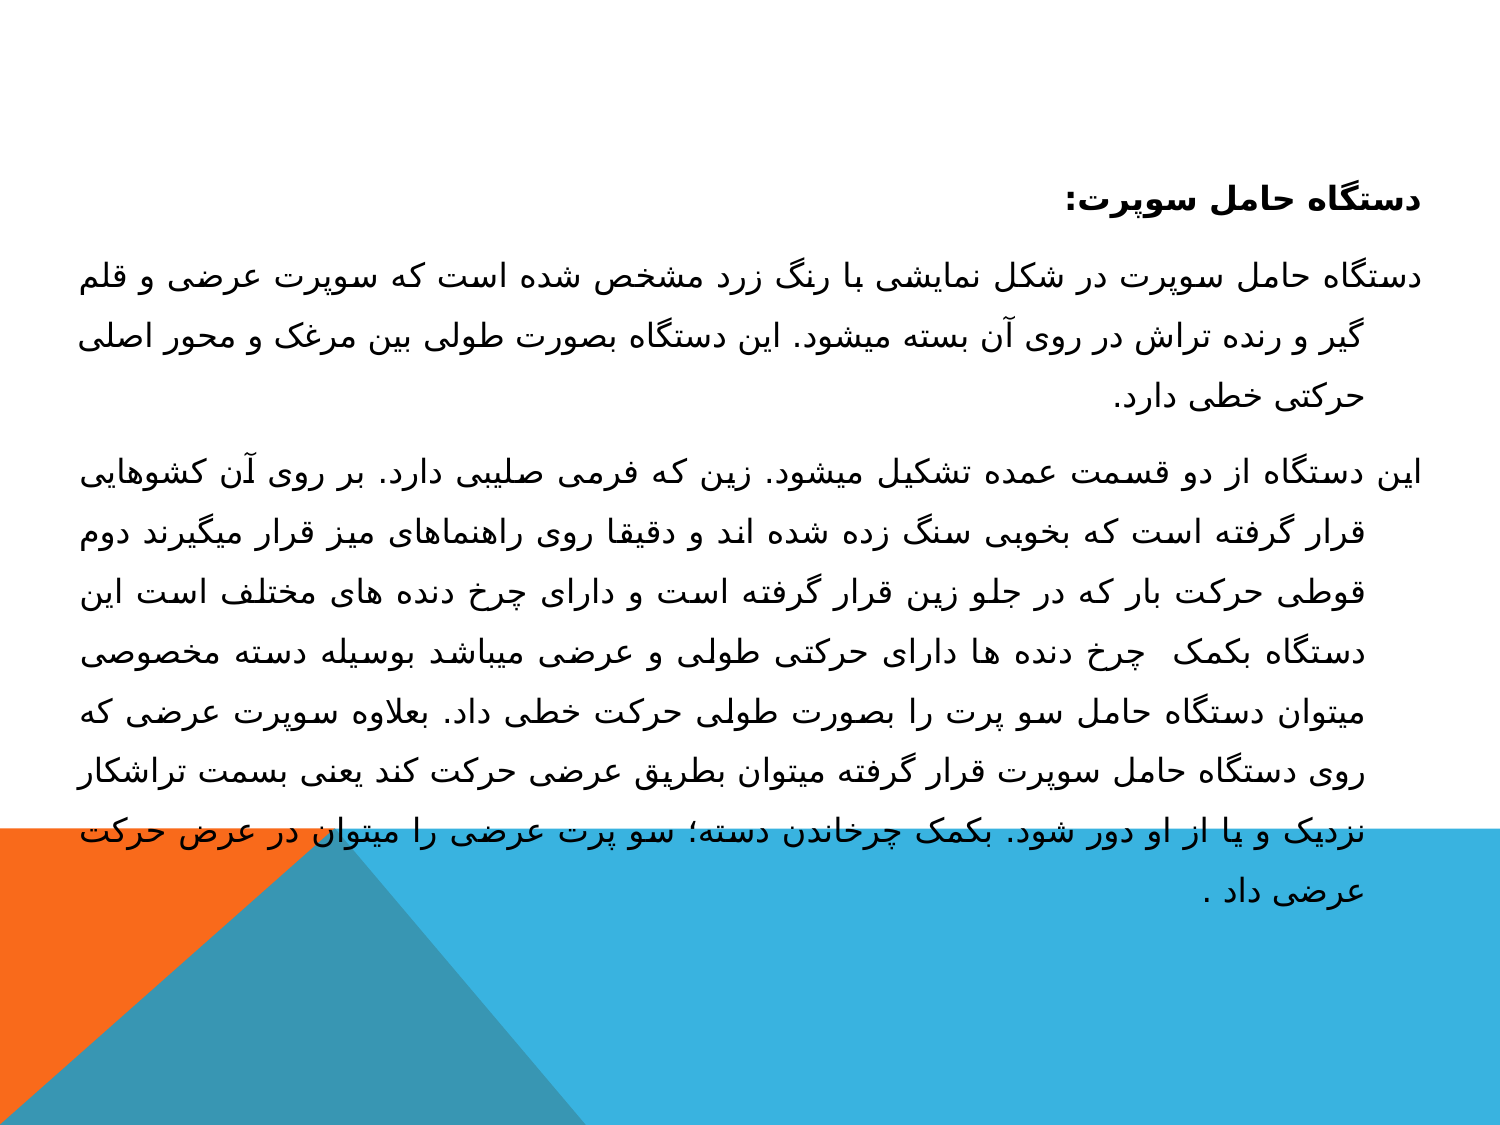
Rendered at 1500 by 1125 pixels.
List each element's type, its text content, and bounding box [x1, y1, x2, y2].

list دستگاه حامل سوپرت: دستگاه حامل سوپرت در شکل نمایشی با رنگ زرد مشخص شده است که سوپرت عرضی و قلم گیر و رنده تراش در روی آن بسته میشود. این دستگاه بصورت طولی بین مرغک و محور اصلی حرکتی خطی دارد. این دستگاه از دو قسمت عمده تشکیل میشود. زین که فرمی صلیبی دارد. بر روی آن کشوهایی قرار گرفته است که بخوبی سنگ زده شده اند و دقیقا روی راهنماهای میز قرار میگیرند دوم قوطی حرکت بار که در جلو زین قرار گرفته است و دارای چرخ دنده های مختلف است این دستگاه بکمک چرخ دنده ها دارای حرکتی طولی و عرضی میباشد بوسیله دسته مخصوصی میتوان دستگاه حامل سو پرت را بصورت طولی حرکت خطی داد. بعلاوه سوپرت عرضی که روی دستگاه حامل سوپرت قرار گرفته میتوان بطریق عرضی حرکت کند یعنی بسمت تراشکار نزدیک و یا از او دور شود. بکمک چرخاندن دسته؛ سو پرت عرضی را میتوان در عرض حرکت عرضی داد . [62, 149, 1438, 800]
